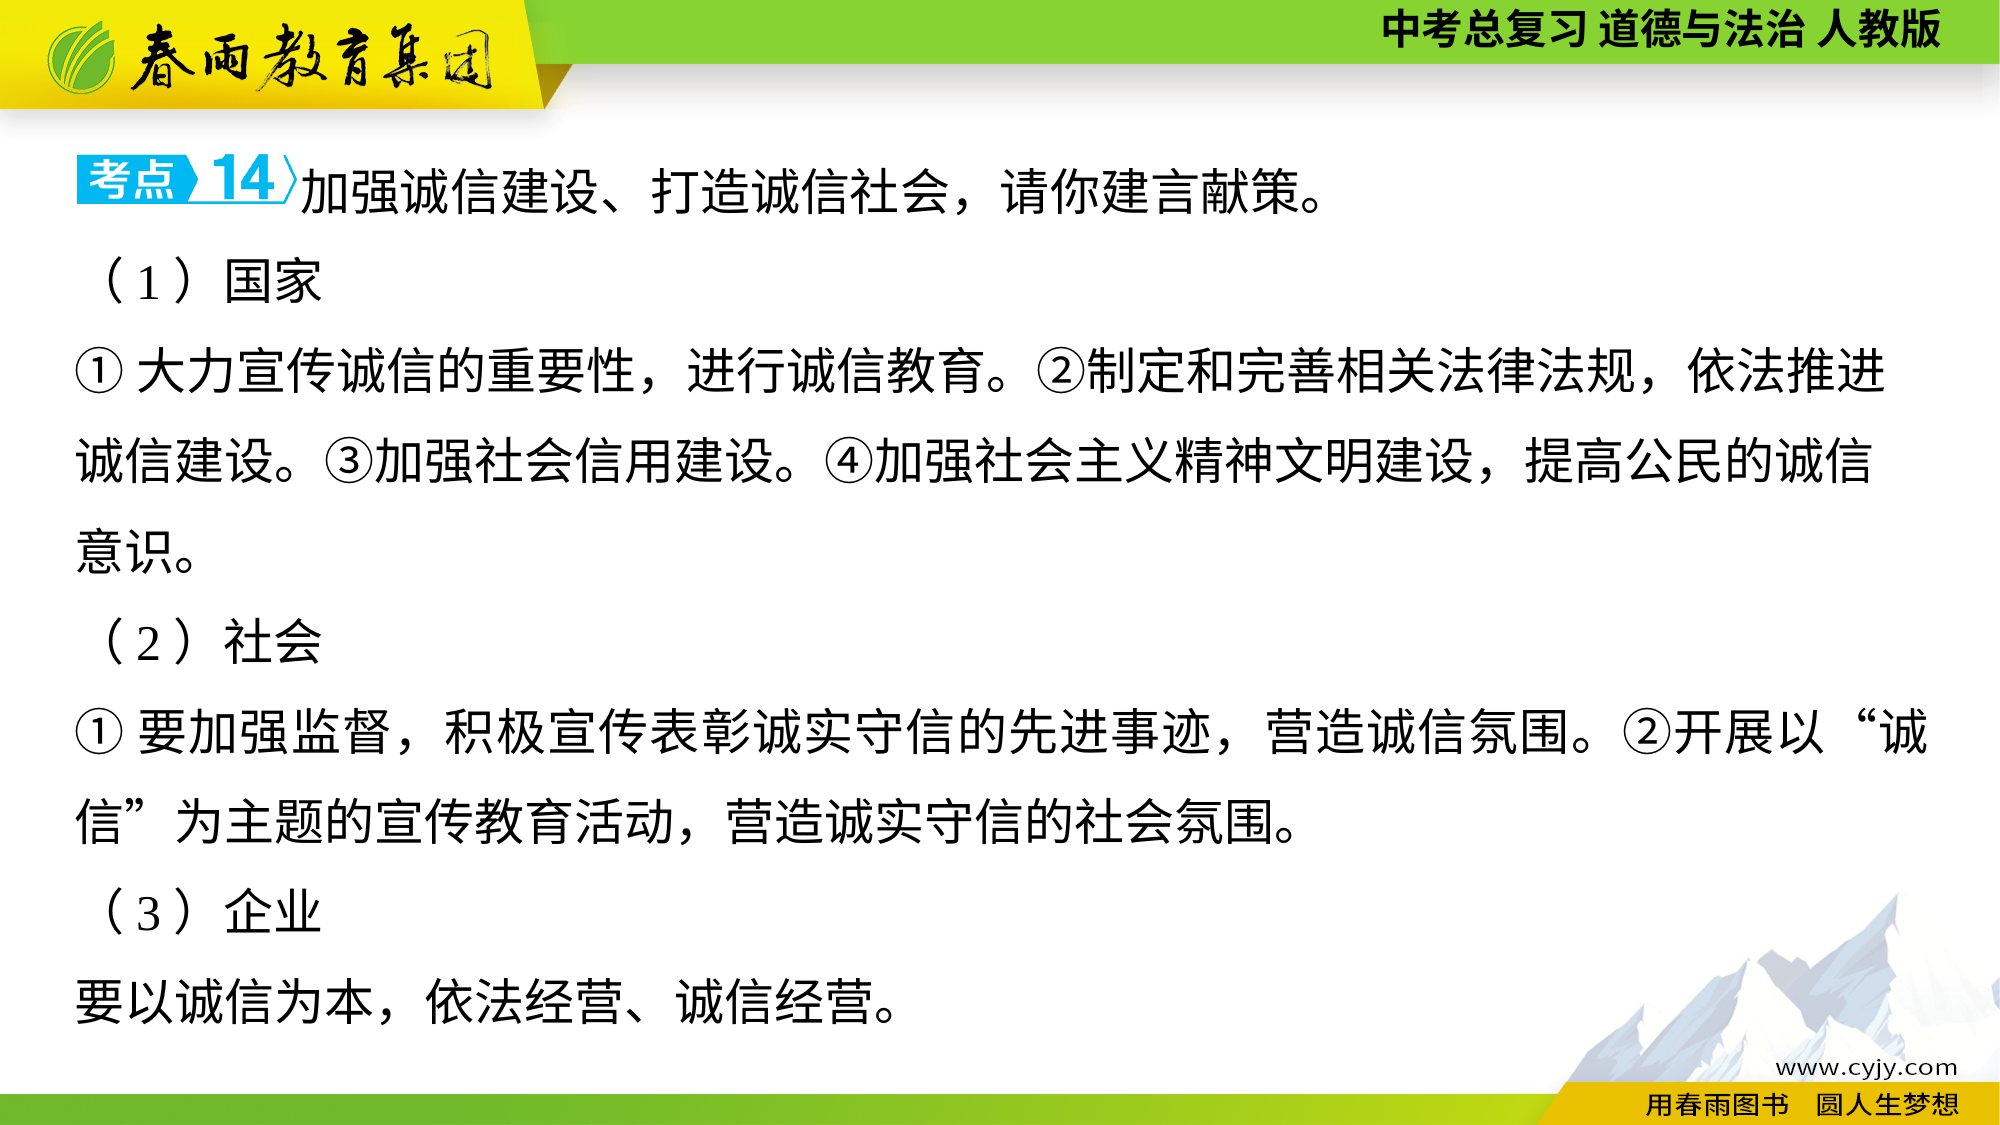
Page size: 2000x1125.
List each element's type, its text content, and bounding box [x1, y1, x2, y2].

list 加强诚信建设、打造诚信社会，请你建言献策。 （1）国家 ①大力宣传诚信的重要性，进行诚信教育。②制定和完善相关法律法规，依法推进诚信建设。③加强社会信用建设。④加强社会主义精神文明建设，提高公民的诚信 意识。 （2）社会 ①要加强监督，积极宣传表彰诚实守信的先进事迹，营造诚信氛围。②开展以“诚信”为主题的宣传教育活动，营造诚实守信的社会氛围。 （3）企业 要以诚信为本，依法经营、诚信经营。 [59, 122, 1944, 1047]
picture [0, 0, 2000, 1125]
